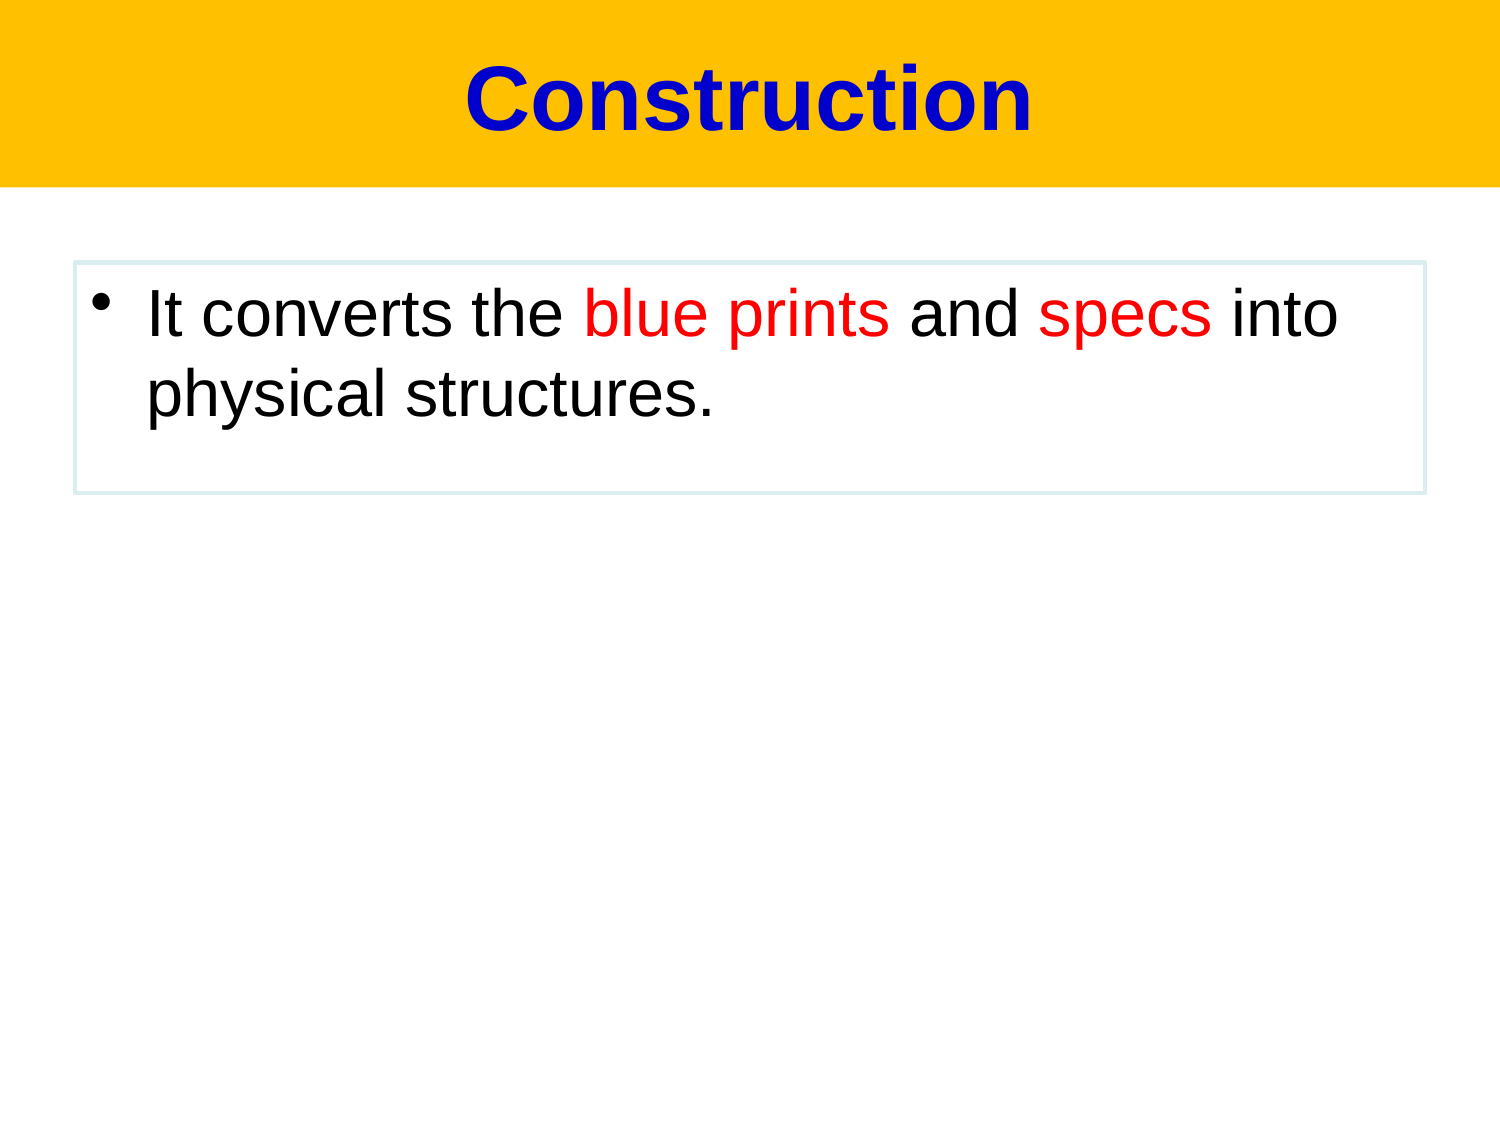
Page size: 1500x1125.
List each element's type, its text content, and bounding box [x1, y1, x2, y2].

title Construction [0, 0, 1500, 188]
list It converts the blue prints and specs into physical structures. [73, 260, 1427, 495]
